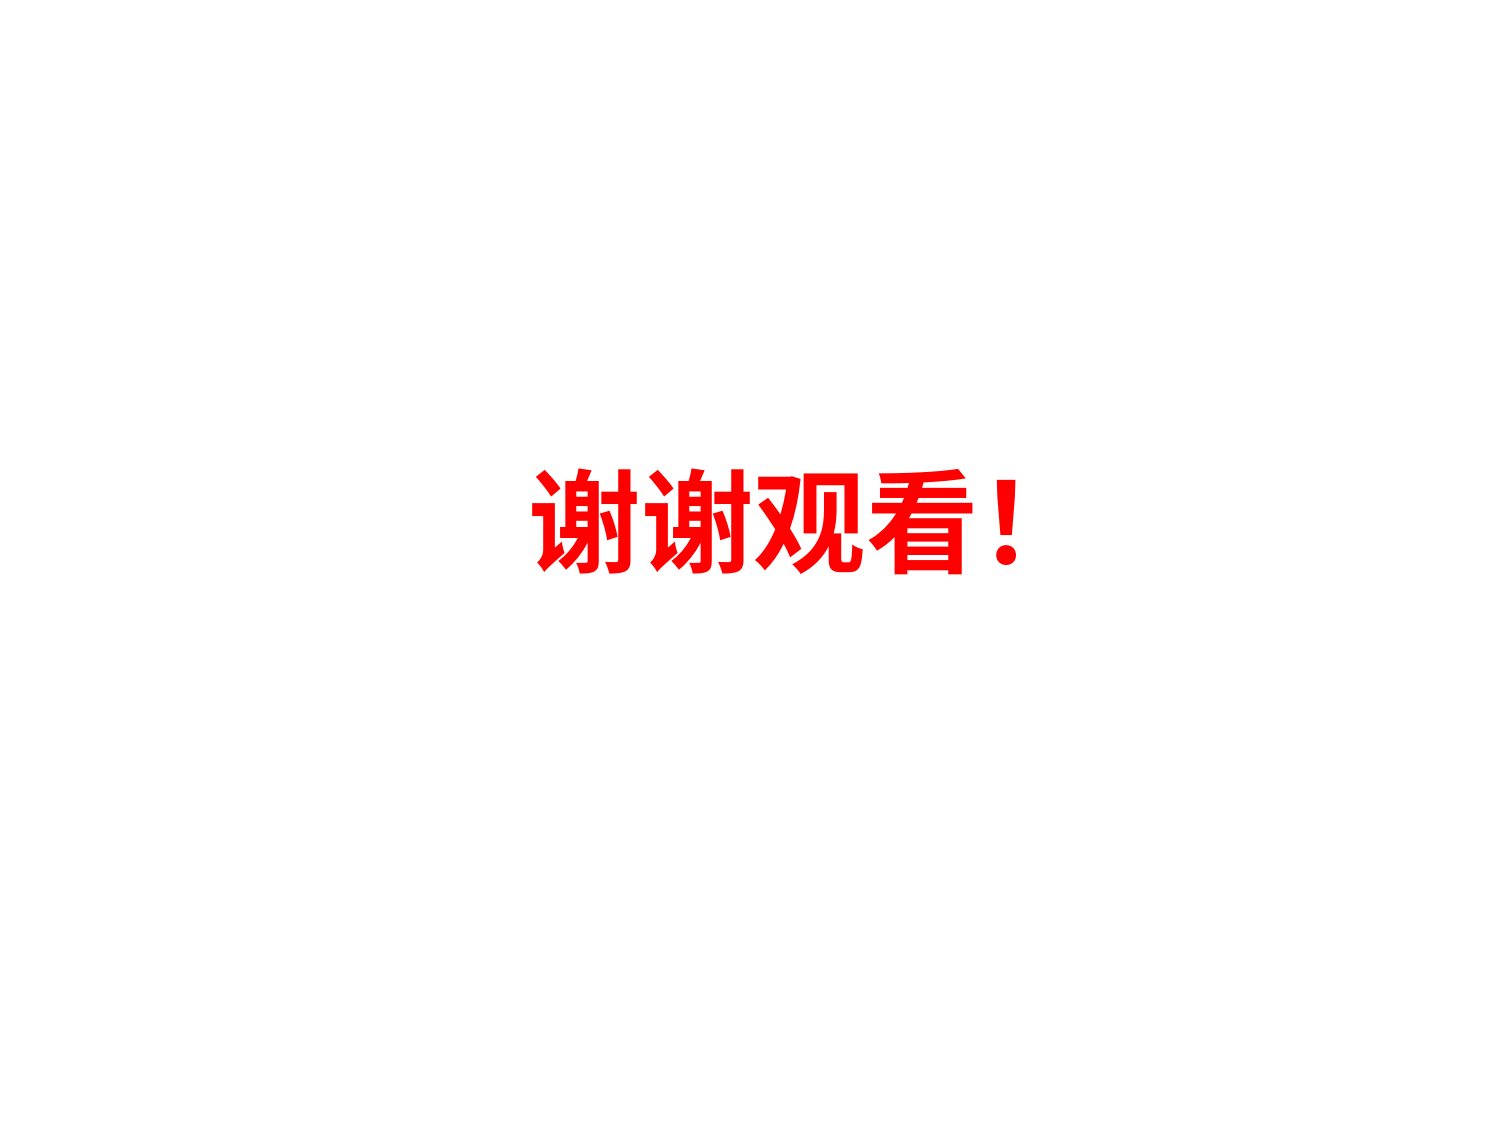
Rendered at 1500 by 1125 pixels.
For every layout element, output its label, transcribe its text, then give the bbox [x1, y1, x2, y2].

text_box 谢谢观看！ [513, 444, 1140, 595]
